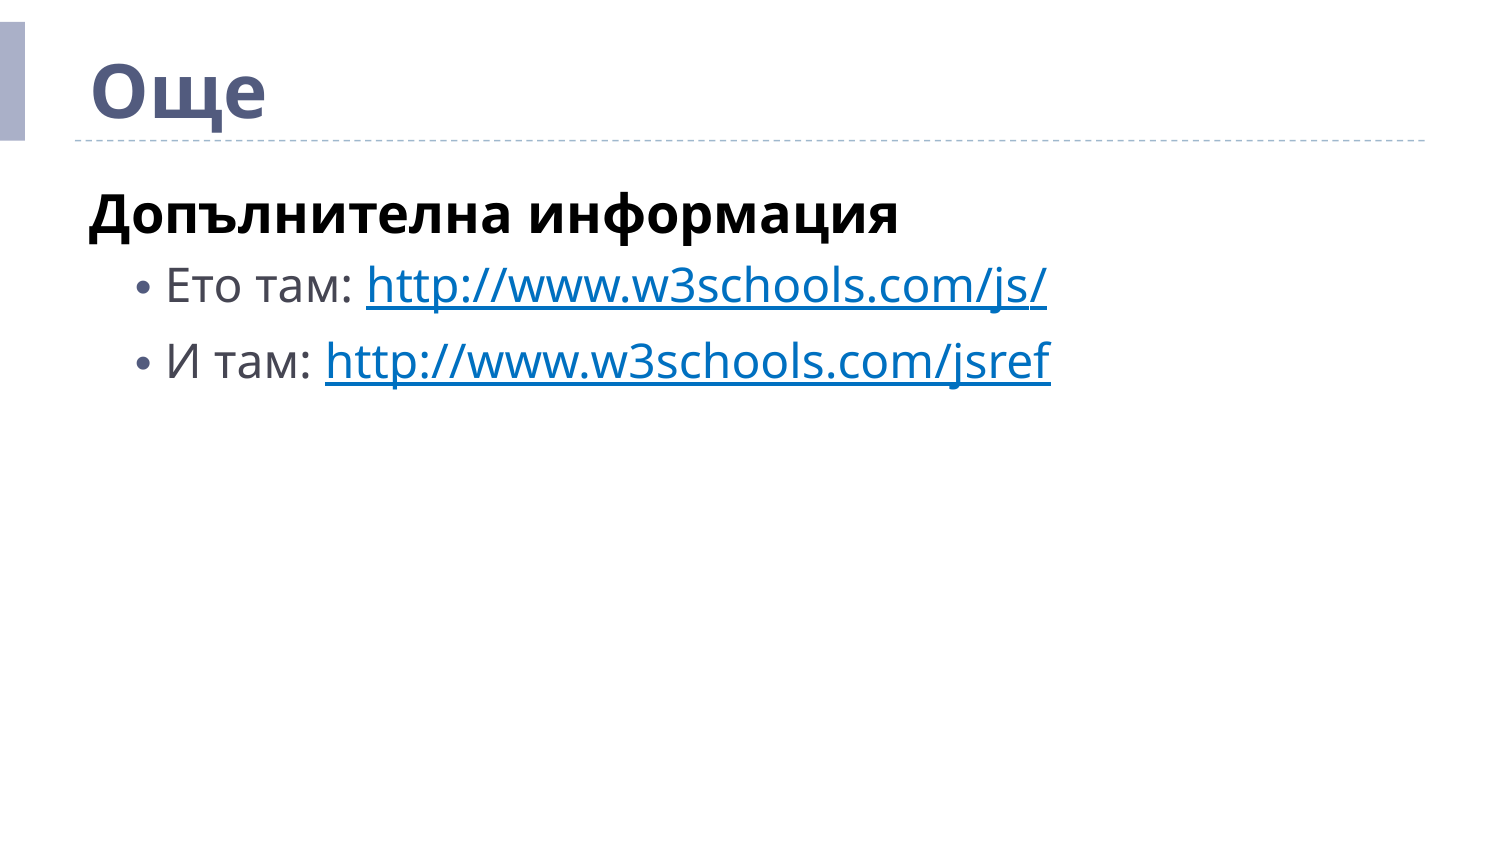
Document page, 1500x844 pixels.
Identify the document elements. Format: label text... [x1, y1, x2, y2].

title Още [75, 18, 1475, 141]
list Допълнителна информация Ето там: http://www.w3schools.com/js/ И там: http://www.w3schools.com/jsref [75, 171, 1475, 835]
